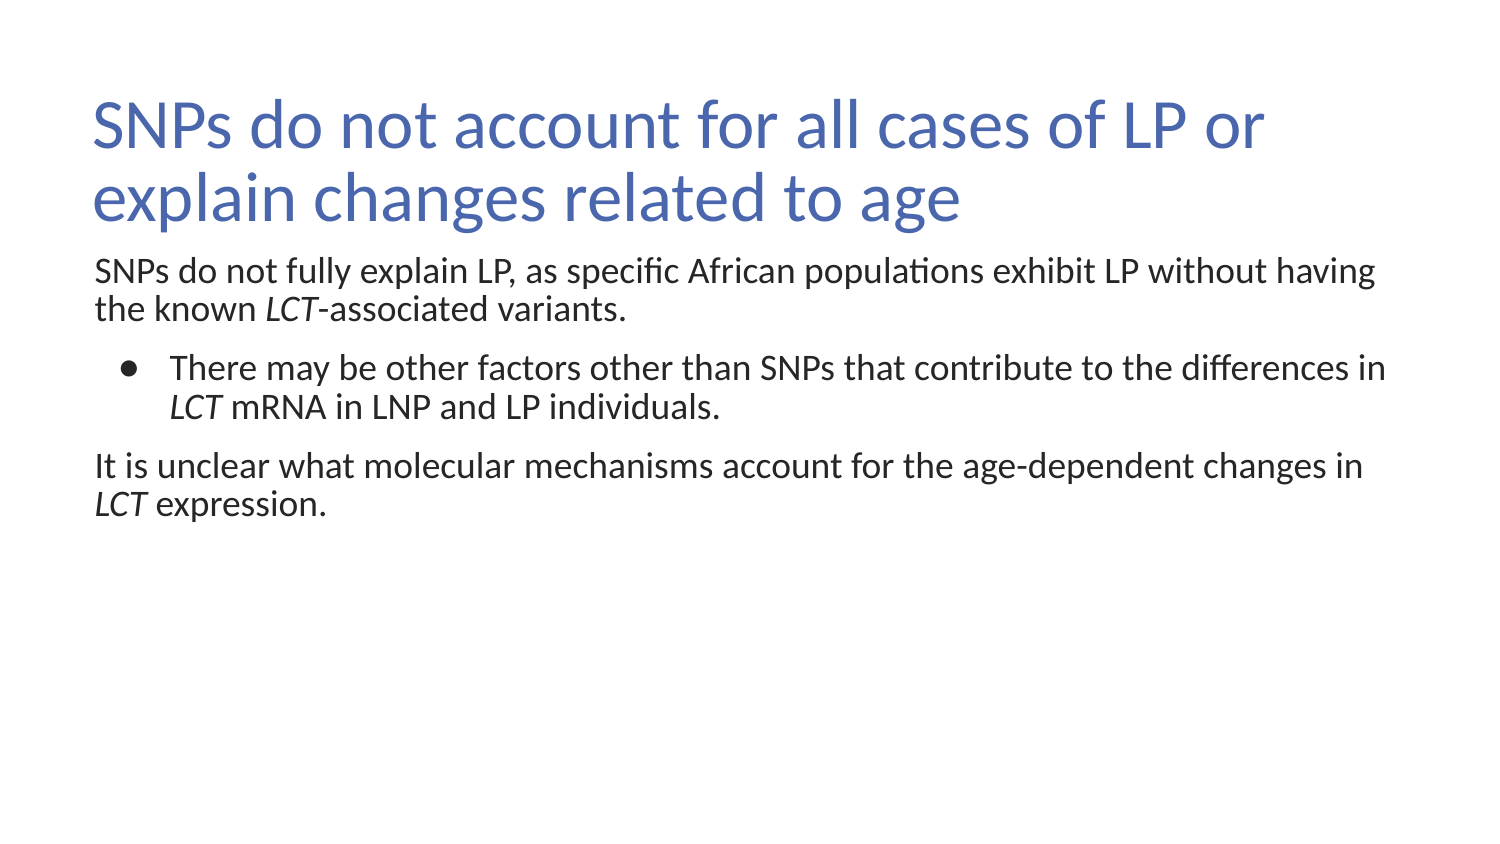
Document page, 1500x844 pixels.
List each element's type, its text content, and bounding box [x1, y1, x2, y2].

list SNPs do not fully explain LP, as specific African populations exhibit LP without having the known LCT-associated variants. There may be other factors other than SNPs that contribute to the differences in LCT mRNA in LNP and LP individuals. It is unclear what molecular mechanisms account for the age-dependent changes in LCT expression. [83, 247, 1407, 711]
title SNPs do not account for all cases of LP or explain changes related to age [80, 61, 1407, 266]
